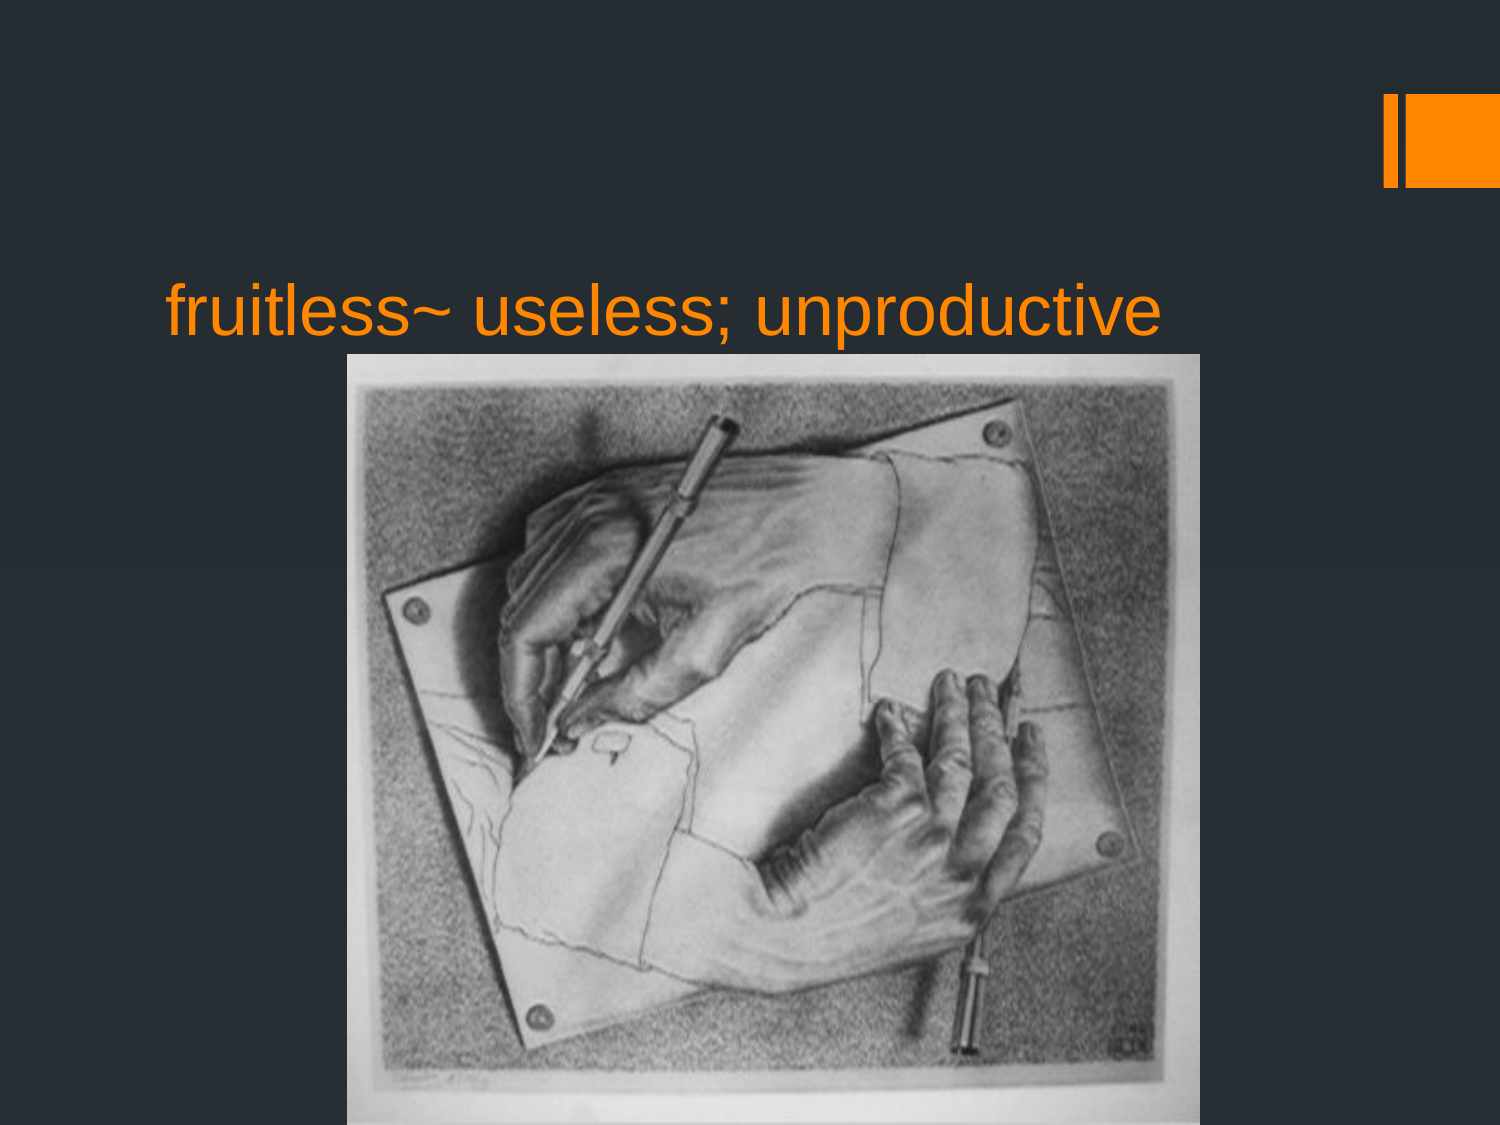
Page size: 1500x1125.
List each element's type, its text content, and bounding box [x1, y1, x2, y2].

picture [346, 353, 1201, 1125]
title fruitless~ useless; unproductive [150, 253, 1350, 443]
